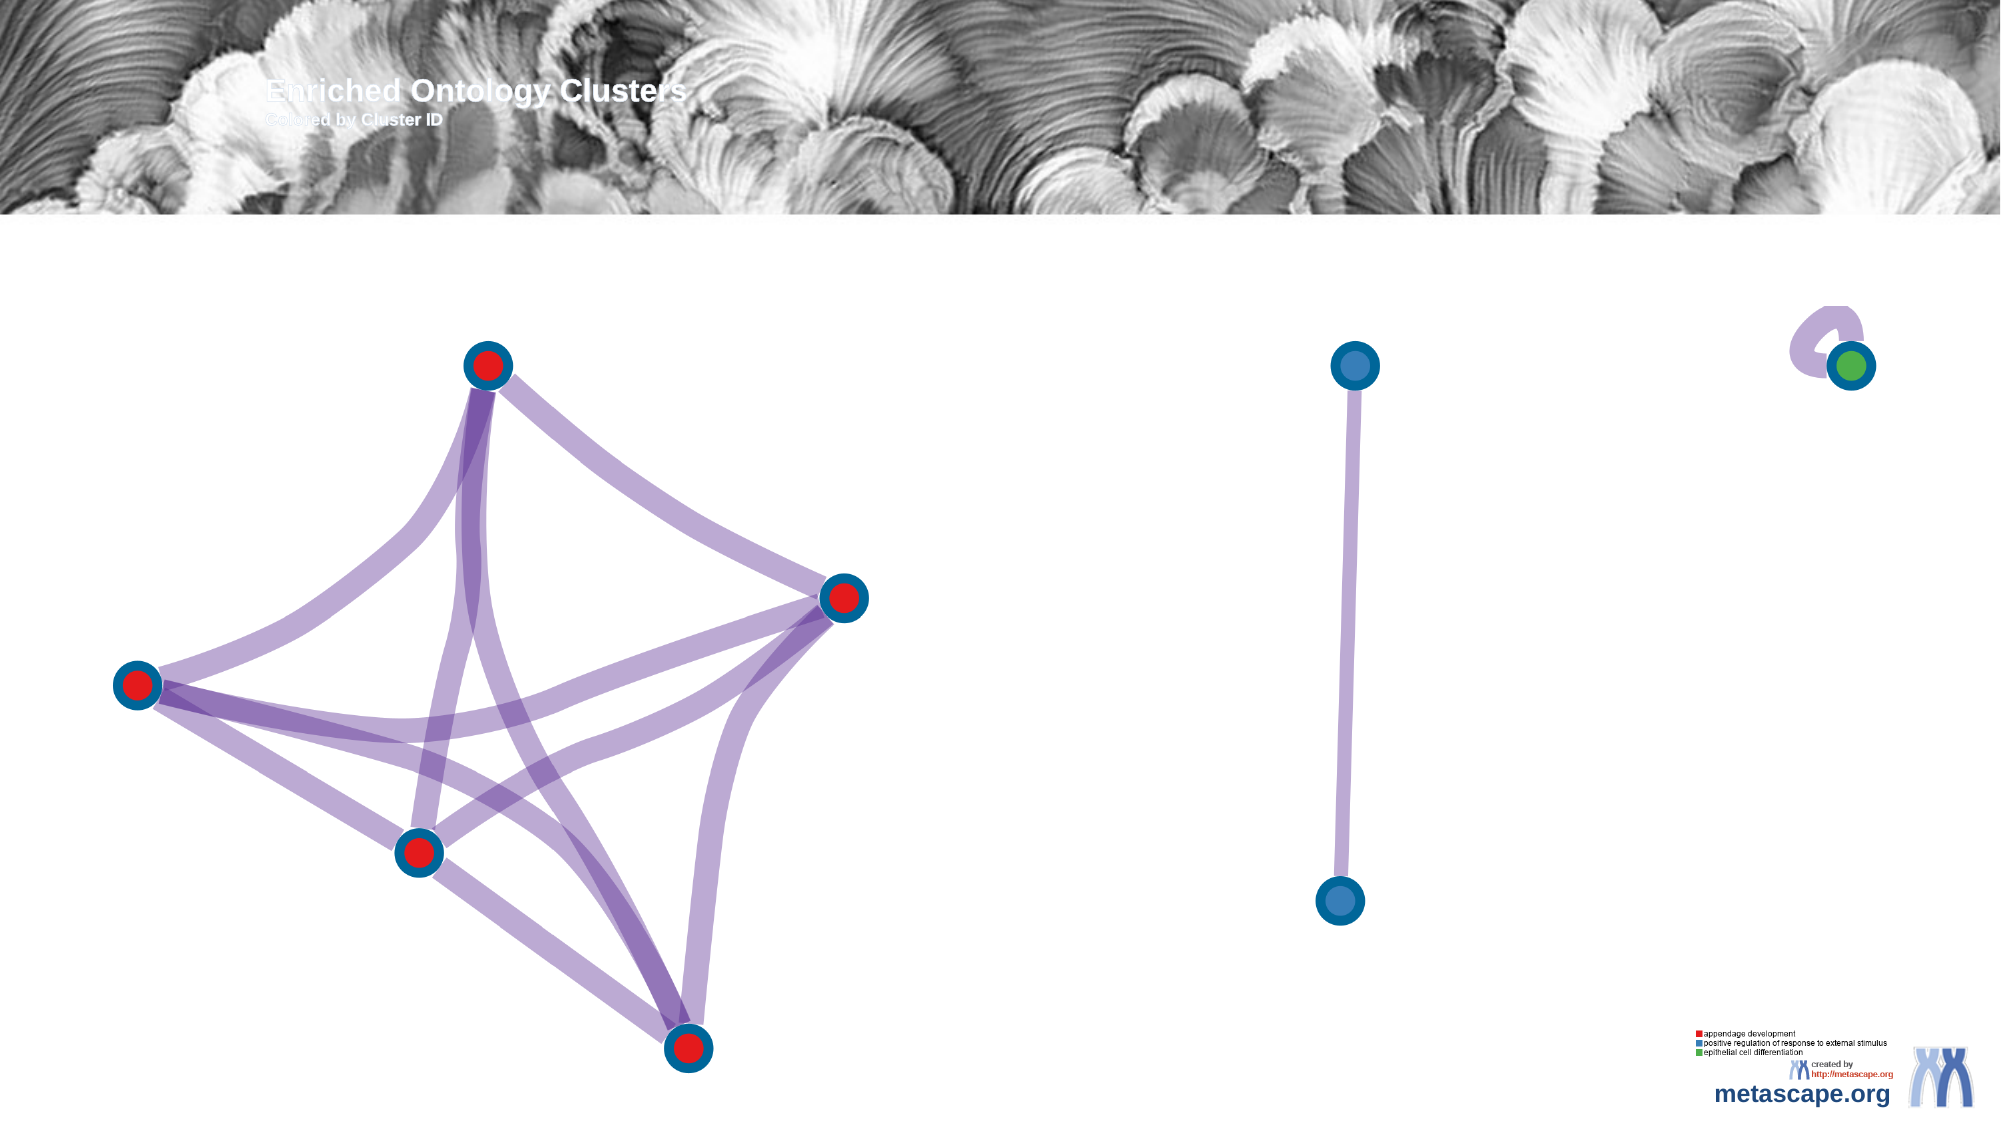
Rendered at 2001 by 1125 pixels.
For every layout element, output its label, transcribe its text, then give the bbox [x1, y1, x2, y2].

title Enriched Ontology Clusters Colored by Cluster ID [249, 61, 1600, 137]
picture [0, 0, 2001, 1125]
